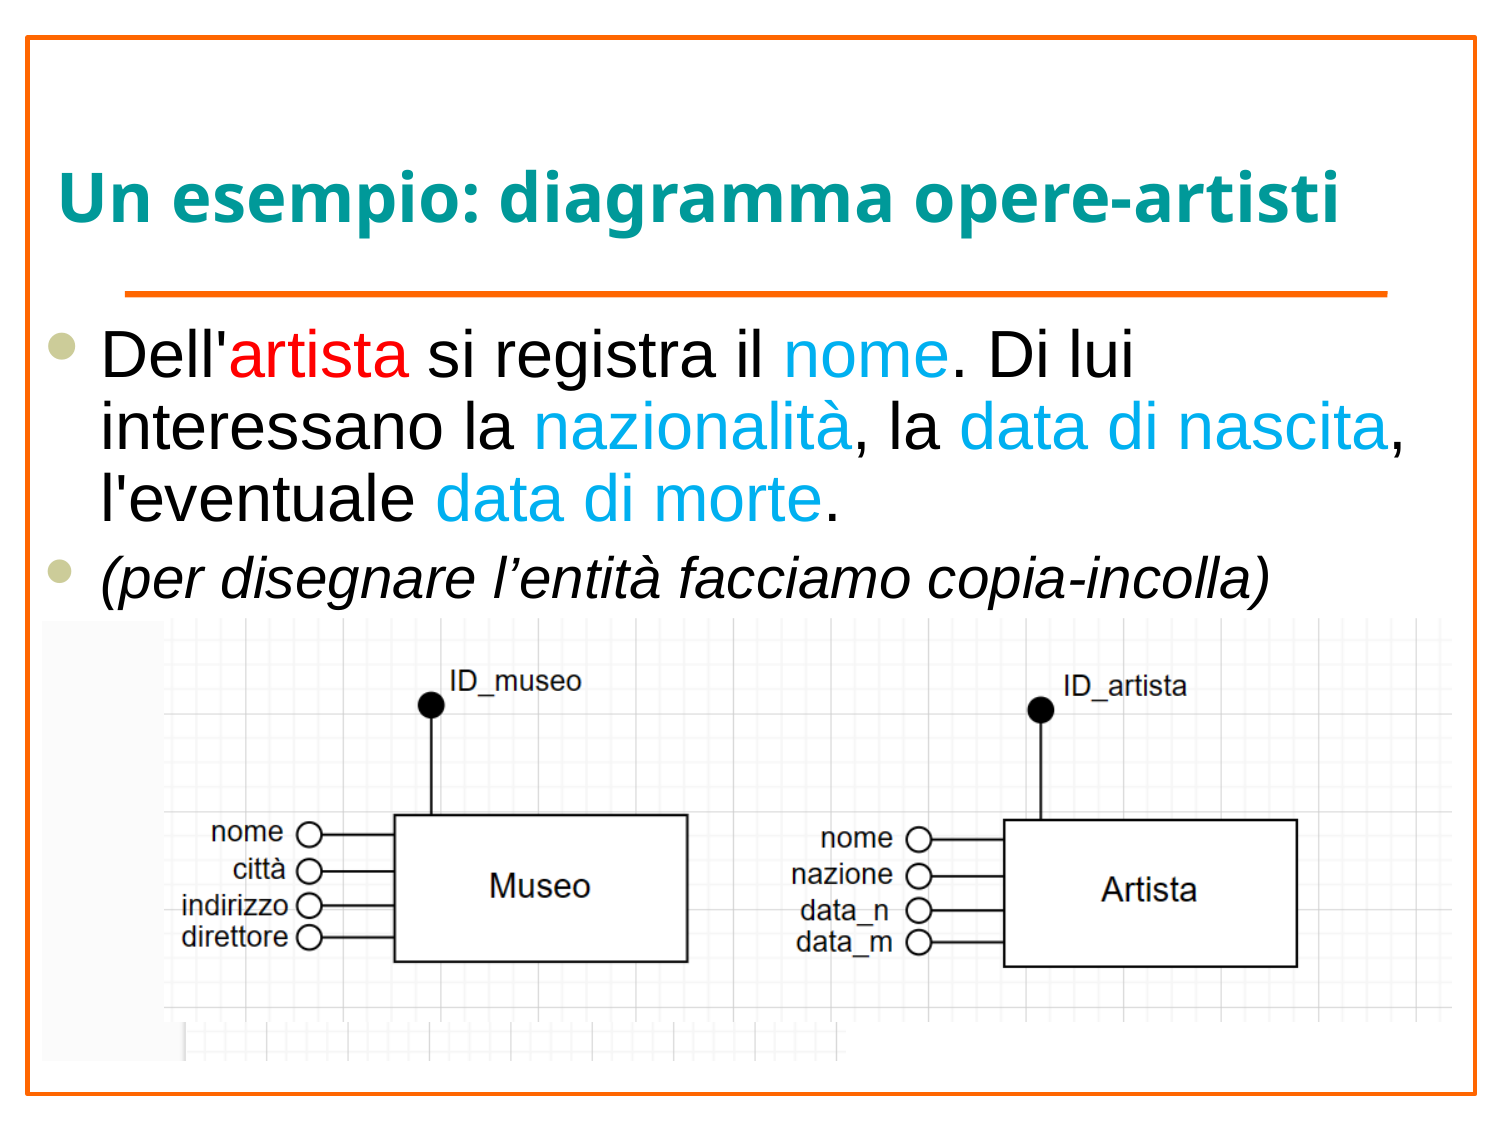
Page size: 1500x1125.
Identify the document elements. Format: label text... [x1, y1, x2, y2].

title Un esempio: diagramma opere-artisti [41, 87, 1483, 244]
list Dell'artista si registra il nome. Di lui interessano la nazionalità, la data di nascita, l'eventuale data di morte. (per disegnare l’entità facciamo copia-incolla) [29, 312, 1459, 1024]
picture [42, 617, 1453, 1061]
